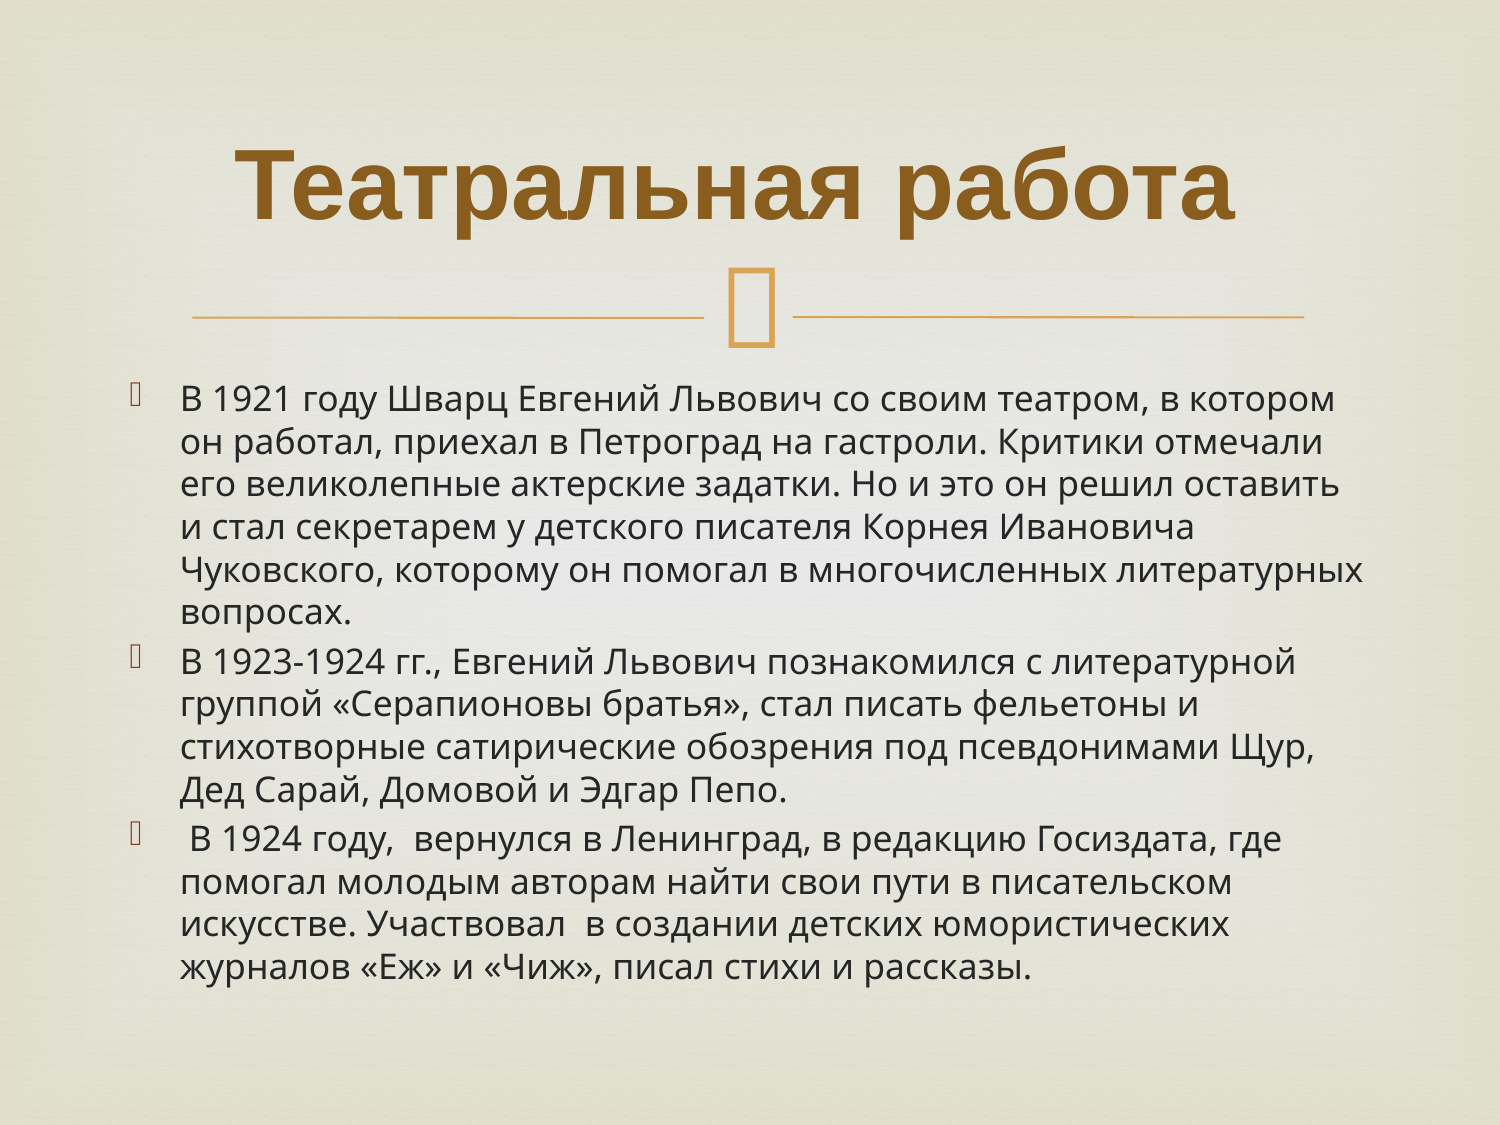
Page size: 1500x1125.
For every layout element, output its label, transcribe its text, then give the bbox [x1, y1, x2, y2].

list В 1921 году Шварц Евгений Львович со своим театром, в котором он работал, приехал в Петроград на гастроли. Критики отмечали его великолепные актерские задатки. Но и это он решил оставить и стал секретарем у детского писателя Корнея Ивановича Чуковского, которому он помогал в многочисленных литературных вопросах. В 1923-1924 гг., Евгений Львович познакомился с литературной группой «Серапионовы братья», стал писать фельетоны и стихотворные сатирические обозрения под псевдонимами Щур, Дед Сарай, Домовой и Эдгар Пепо. В 1924 году, вернулся в Ленинград, в редакцию Госиздата, где помогал молодым авторам найти свои пути в писательском искусстве. Участвовал в создании детских юмористических журналов «Еж» и «Чиж», писал стихи и рассказы. [114, 368, 1386, 1005]
title Театральная работа [112, 93, 1386, 267]
